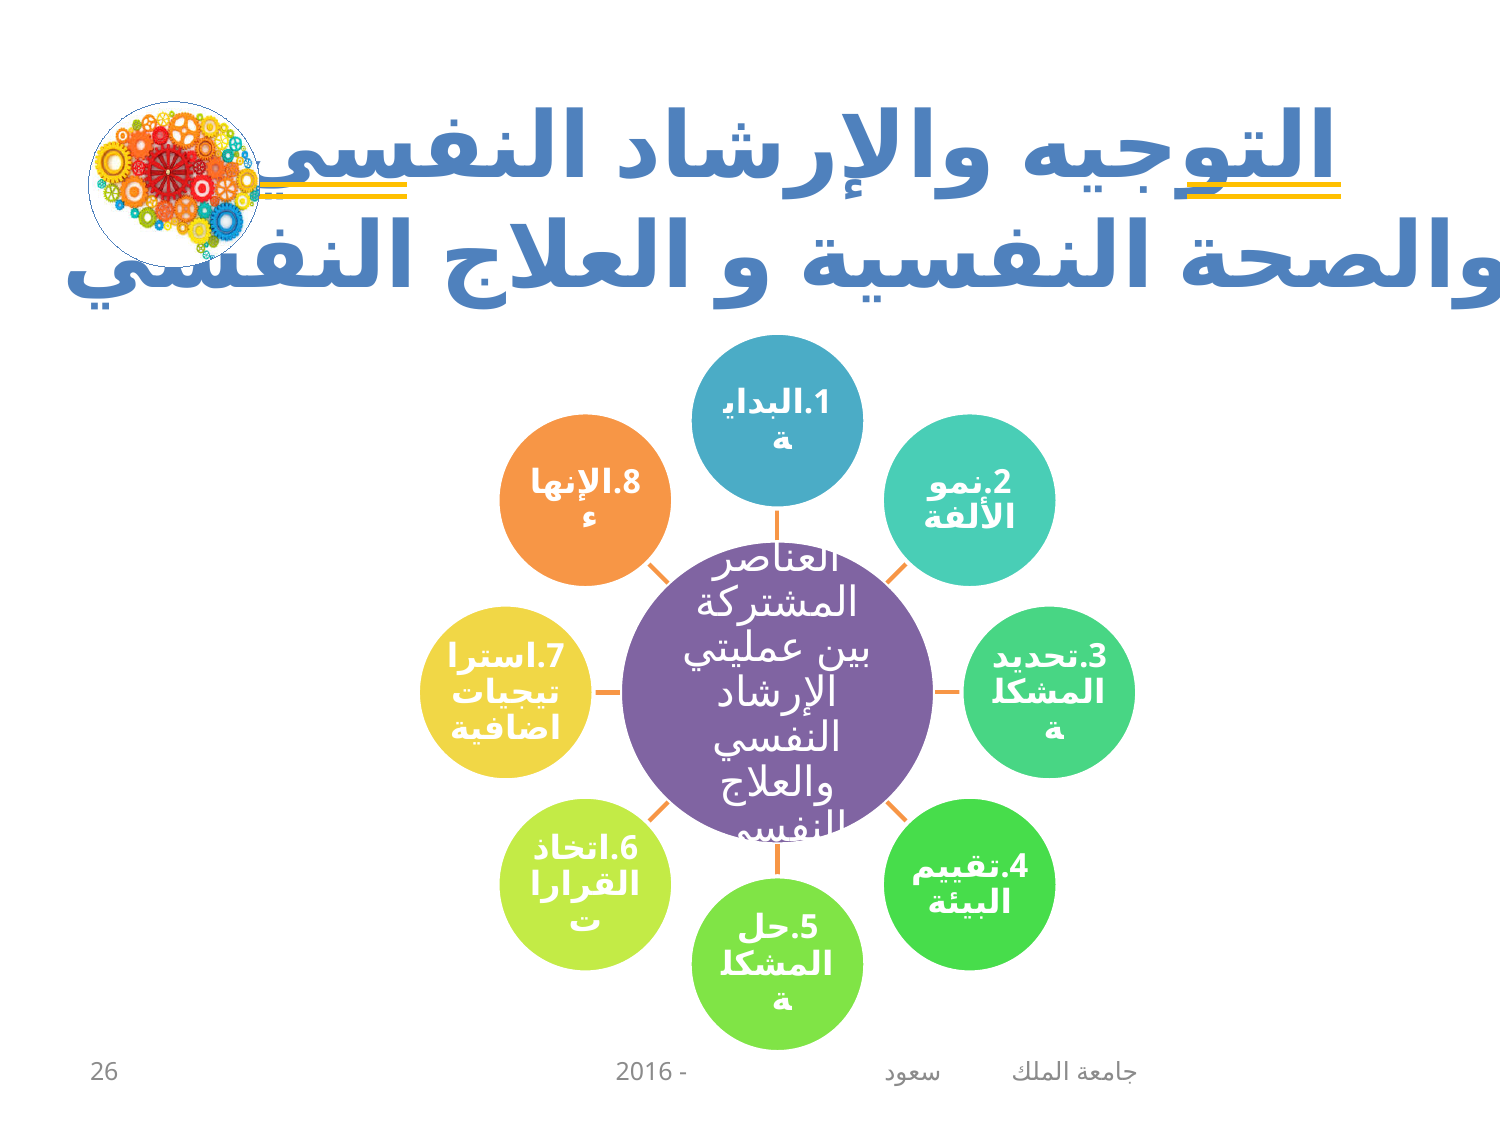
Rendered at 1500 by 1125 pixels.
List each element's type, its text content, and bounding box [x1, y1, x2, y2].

slide_number 26 [75, 1042, 425, 1103]
text_box التوجيه والإرشاد النفسي والصحة النفسية و العلاج النفسي [23, 78, 1500, 313]
picture [88, 101, 260, 268]
footer جامعة الملك سعود - 2016 [512, 1055, 988, 1103]
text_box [253, 337, 1302, 1048]
